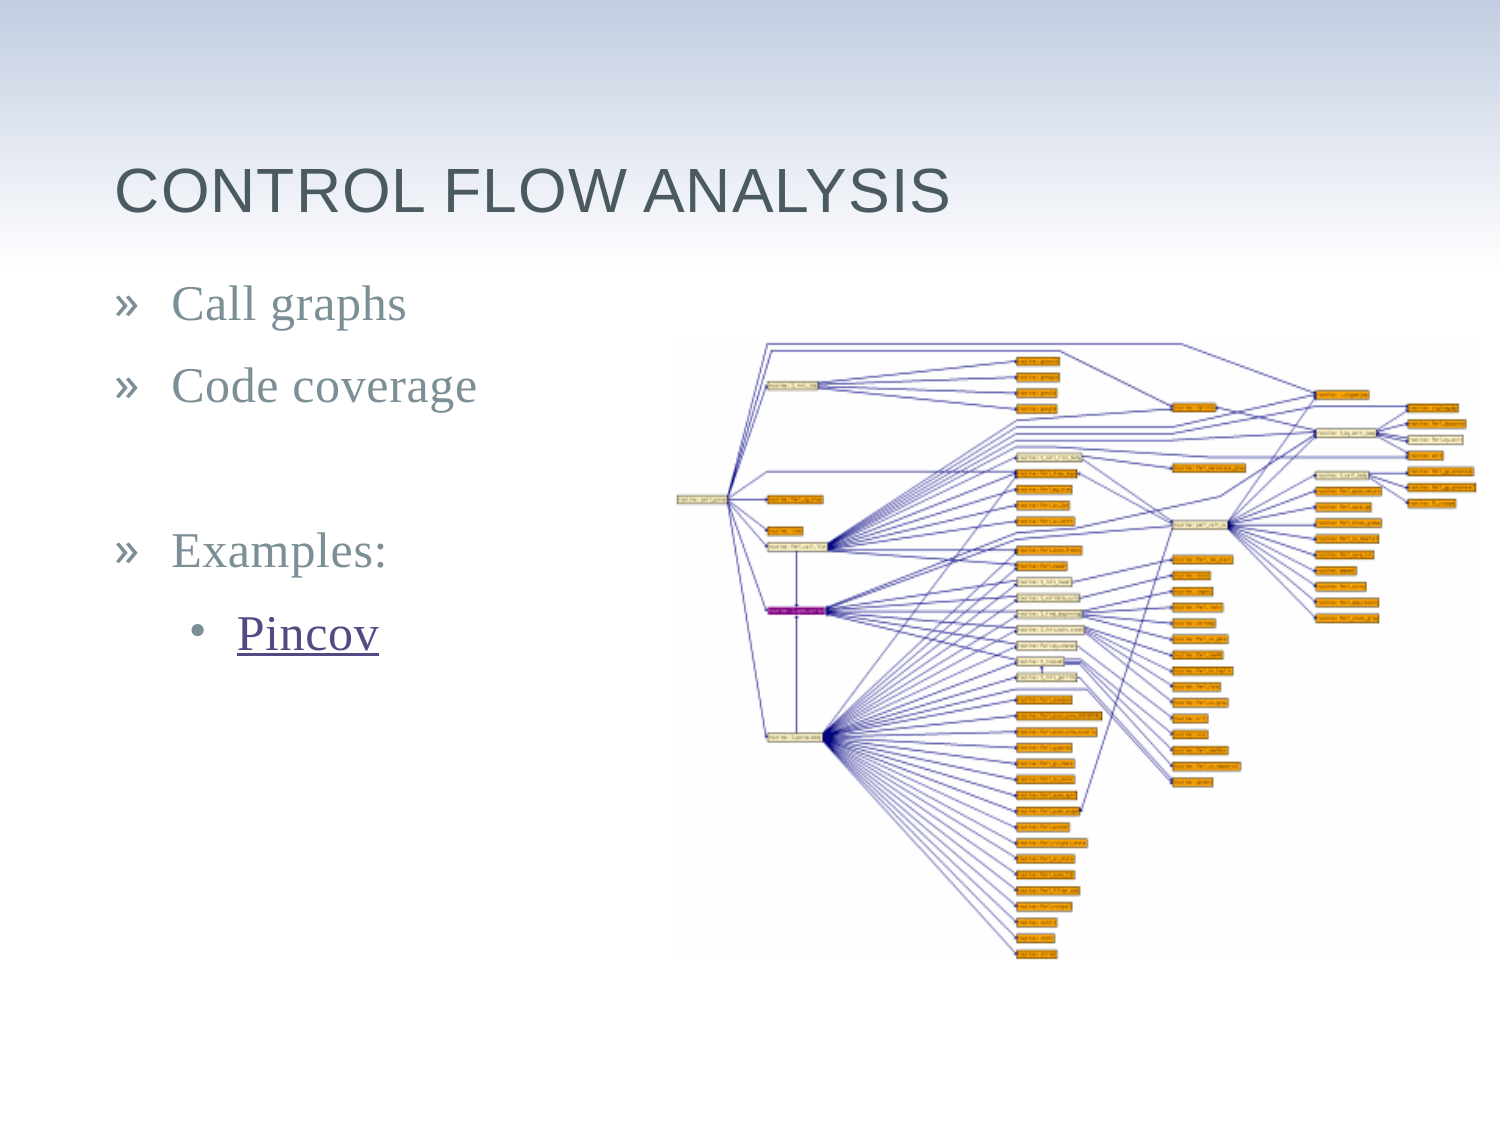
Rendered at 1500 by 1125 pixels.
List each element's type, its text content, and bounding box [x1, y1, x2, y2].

title Control flow analysis [99, 45, 1400, 233]
picture [673, 340, 1478, 962]
list Call graphs Code coverage Examples: Pincov [99, 262, 1030, 938]
